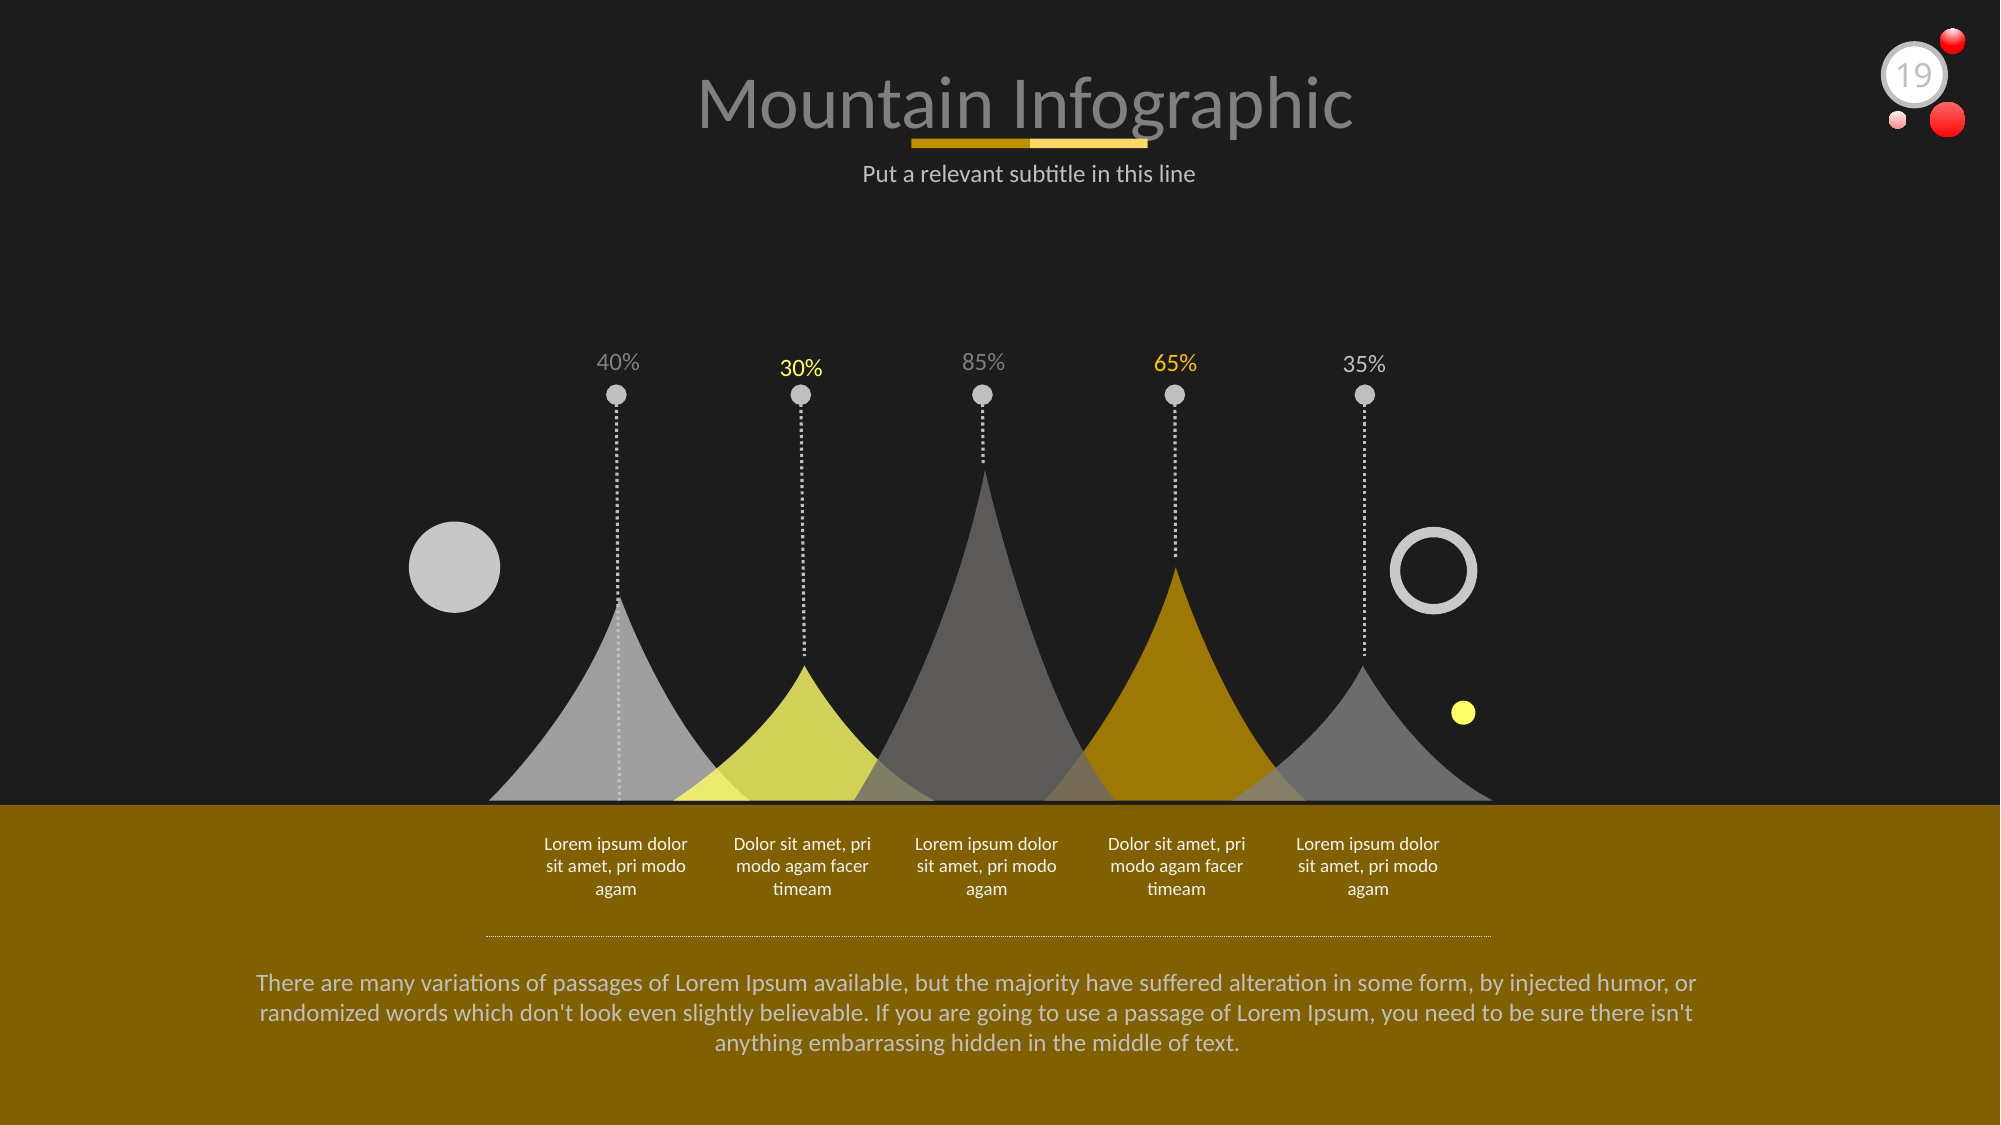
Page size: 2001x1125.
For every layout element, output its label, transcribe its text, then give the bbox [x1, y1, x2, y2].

text_box There are many variations of passages of Lorem Ipsum available, but the majority have suffered alteration in some form, by injected humor, or randomized words which don't look even slightly believable. If you are going to use a passage of Lorem Ipsum, you need to be sure there isn't anything embarrassing hidden in the middle of text. [198, 959, 1767, 1063]
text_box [1876, 28, 1966, 138]
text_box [911, 138, 1148, 149]
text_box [853, 341, 1116, 801]
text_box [408, 521, 488, 725]
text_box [1231, 343, 1493, 801]
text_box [488, 341, 751, 801]
text_box Mountain Infographic [597, 1, 1454, 152]
text_box [0, 804, 2000, 1125]
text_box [544, 819, 1440, 912]
text_box Put a relevant subtitle in this line [792, 142, 1267, 202]
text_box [673, 347, 853, 801]
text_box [1116, 342, 1306, 801]
